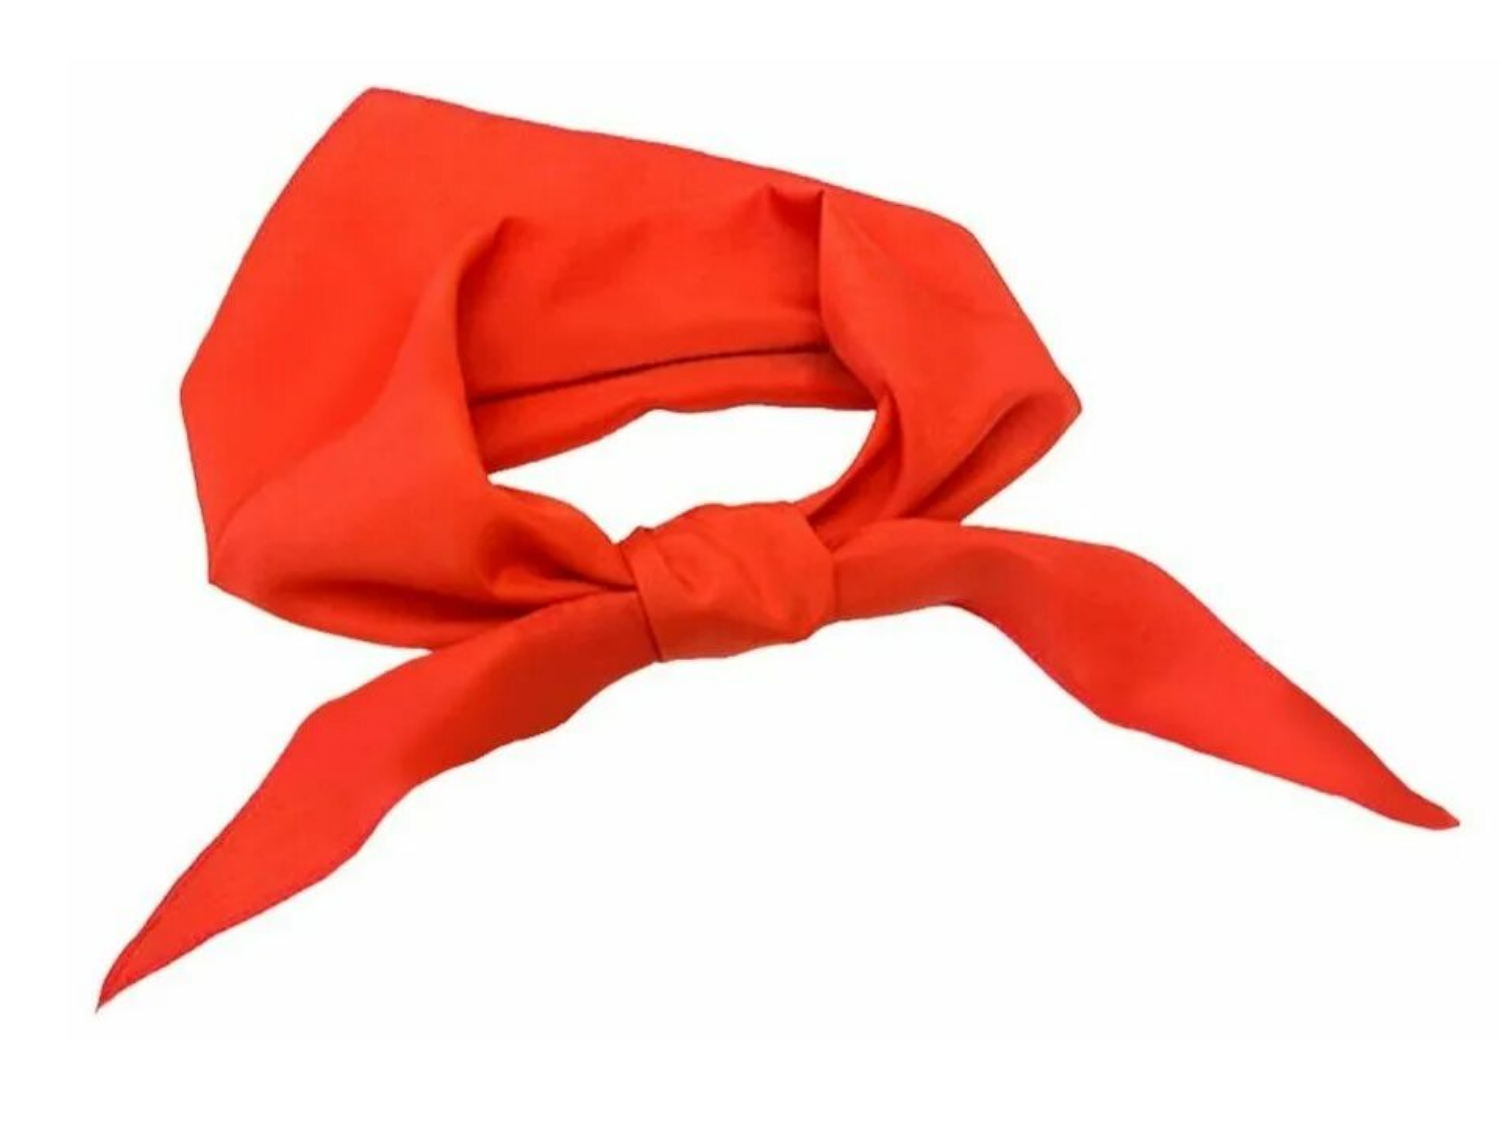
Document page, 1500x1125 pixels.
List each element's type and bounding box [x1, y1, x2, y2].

picture [66, 58, 1500, 1040]
